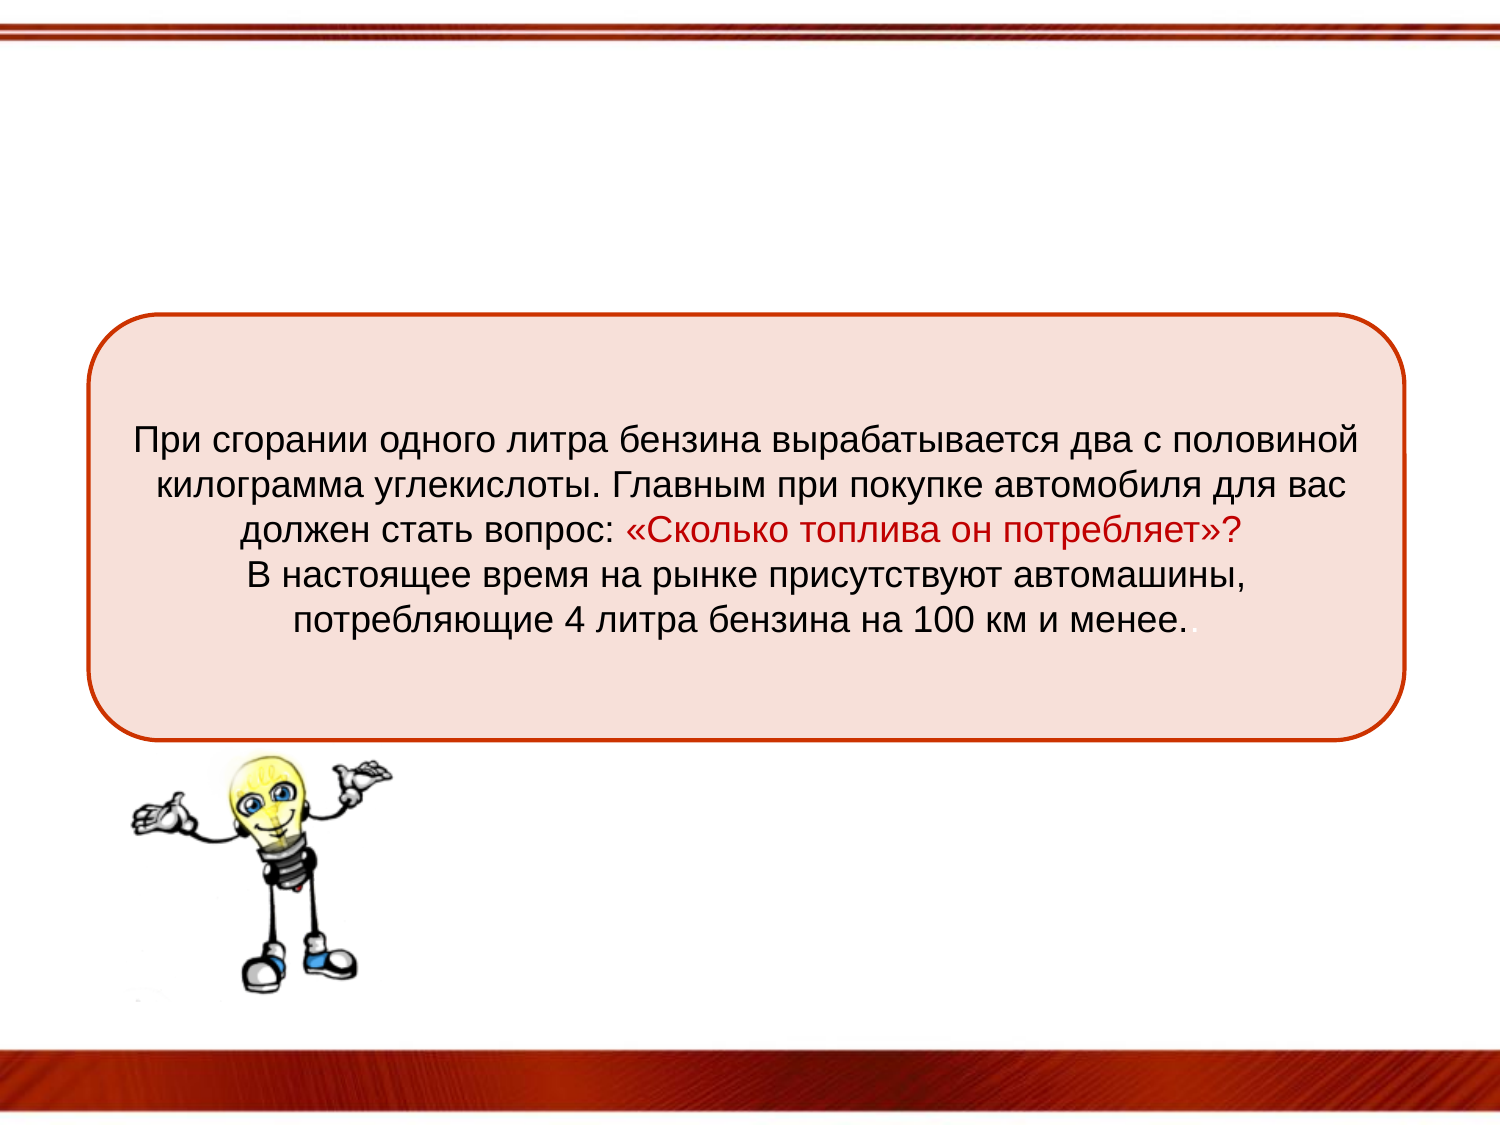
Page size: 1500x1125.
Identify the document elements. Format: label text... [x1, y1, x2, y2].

text_box При сгорании одного литра бензина вырабатывается два с половиной килограмма углекислоты. Главным при покупке автомобиля для вас должен стать вопрос: «Сколько топлива он потребляет»? В настоящее время на рынке присутствуют автомашины, потребляющие 4 литра бензина на 100 км и менее.. [86, 312, 1407, 743]
picture [0, 0, 1500, 1125]
